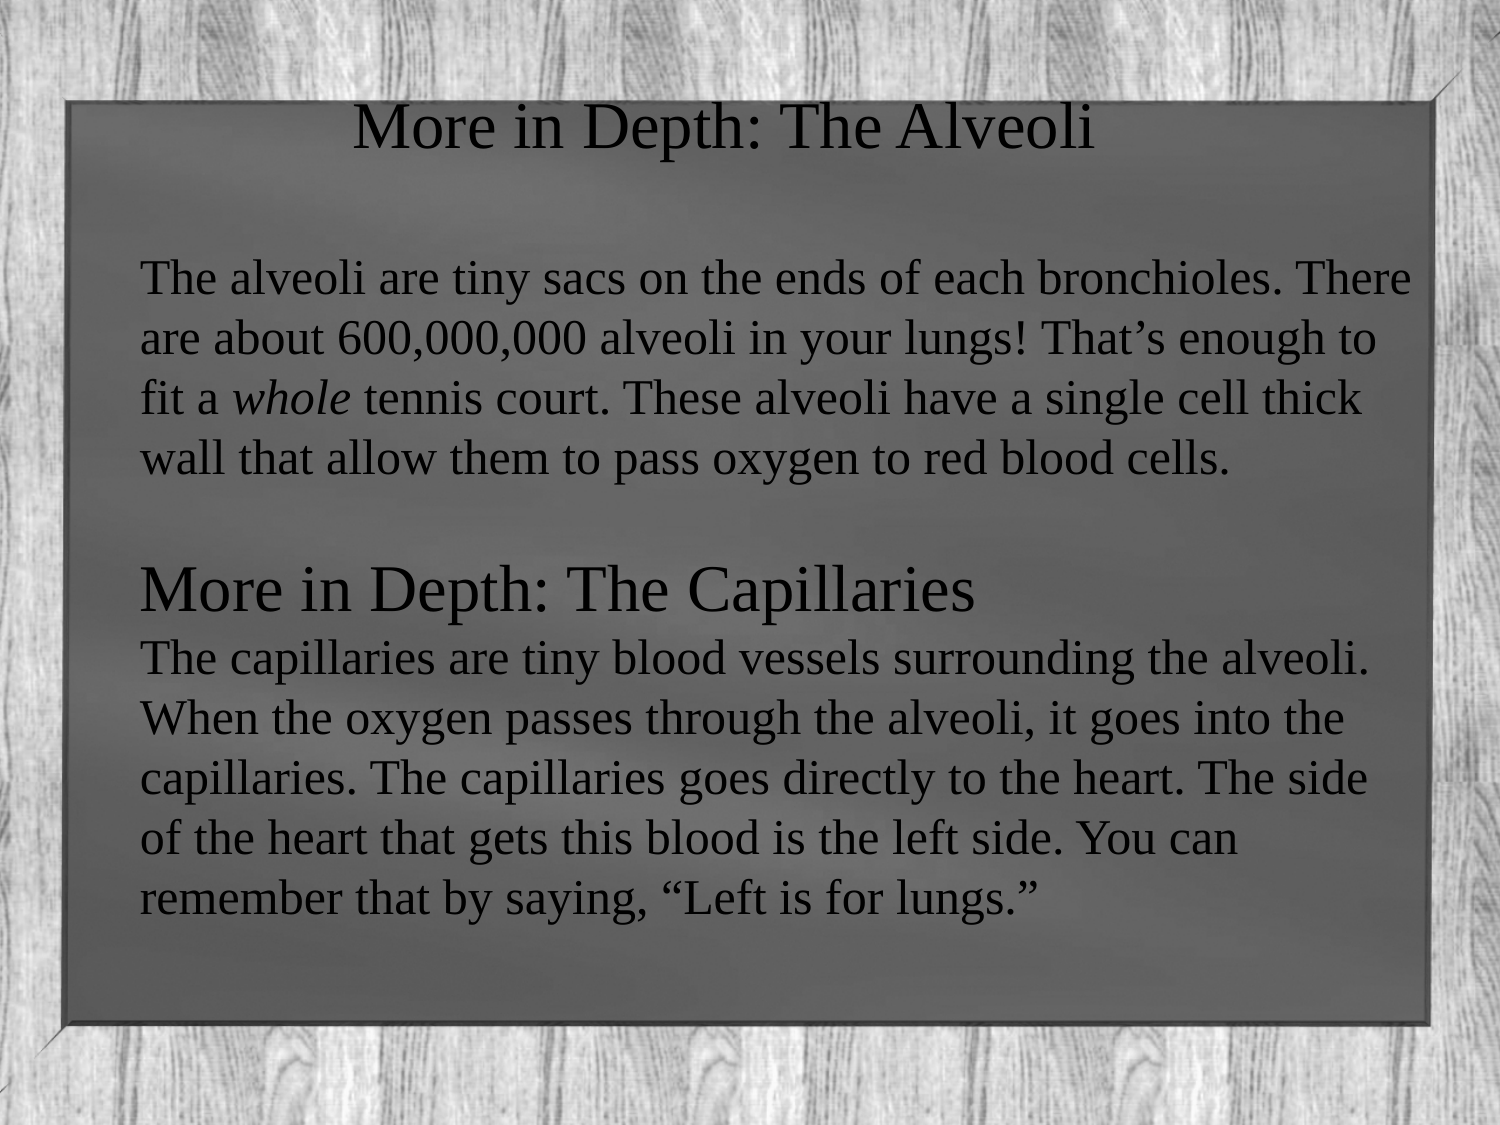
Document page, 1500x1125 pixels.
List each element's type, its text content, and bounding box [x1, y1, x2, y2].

picture [0, 0, 1500, 1125]
text_box The alveoli are tiny sacs on the ends of each bronchioles. There are about 600,000,000 alveoli in your lungs! That’s enough to fit a whole tennis court. These alveoli have a single cell thick wall that allow them to pass oxygen to red blood cells. More in Depth: The Capillaries The capillaries are tiny blood vessels surrounding the alveoli. When the oxygen passes through the alveoli, it goes into the capillaries. The capillaries goes directly to the heart. The side of the heart that gets this blood is the left side. You can remember that by saying, “Left is for lungs.” [125, 237, 1438, 993]
text_box More in Depth: The Alveoli [337, 74, 1113, 170]
